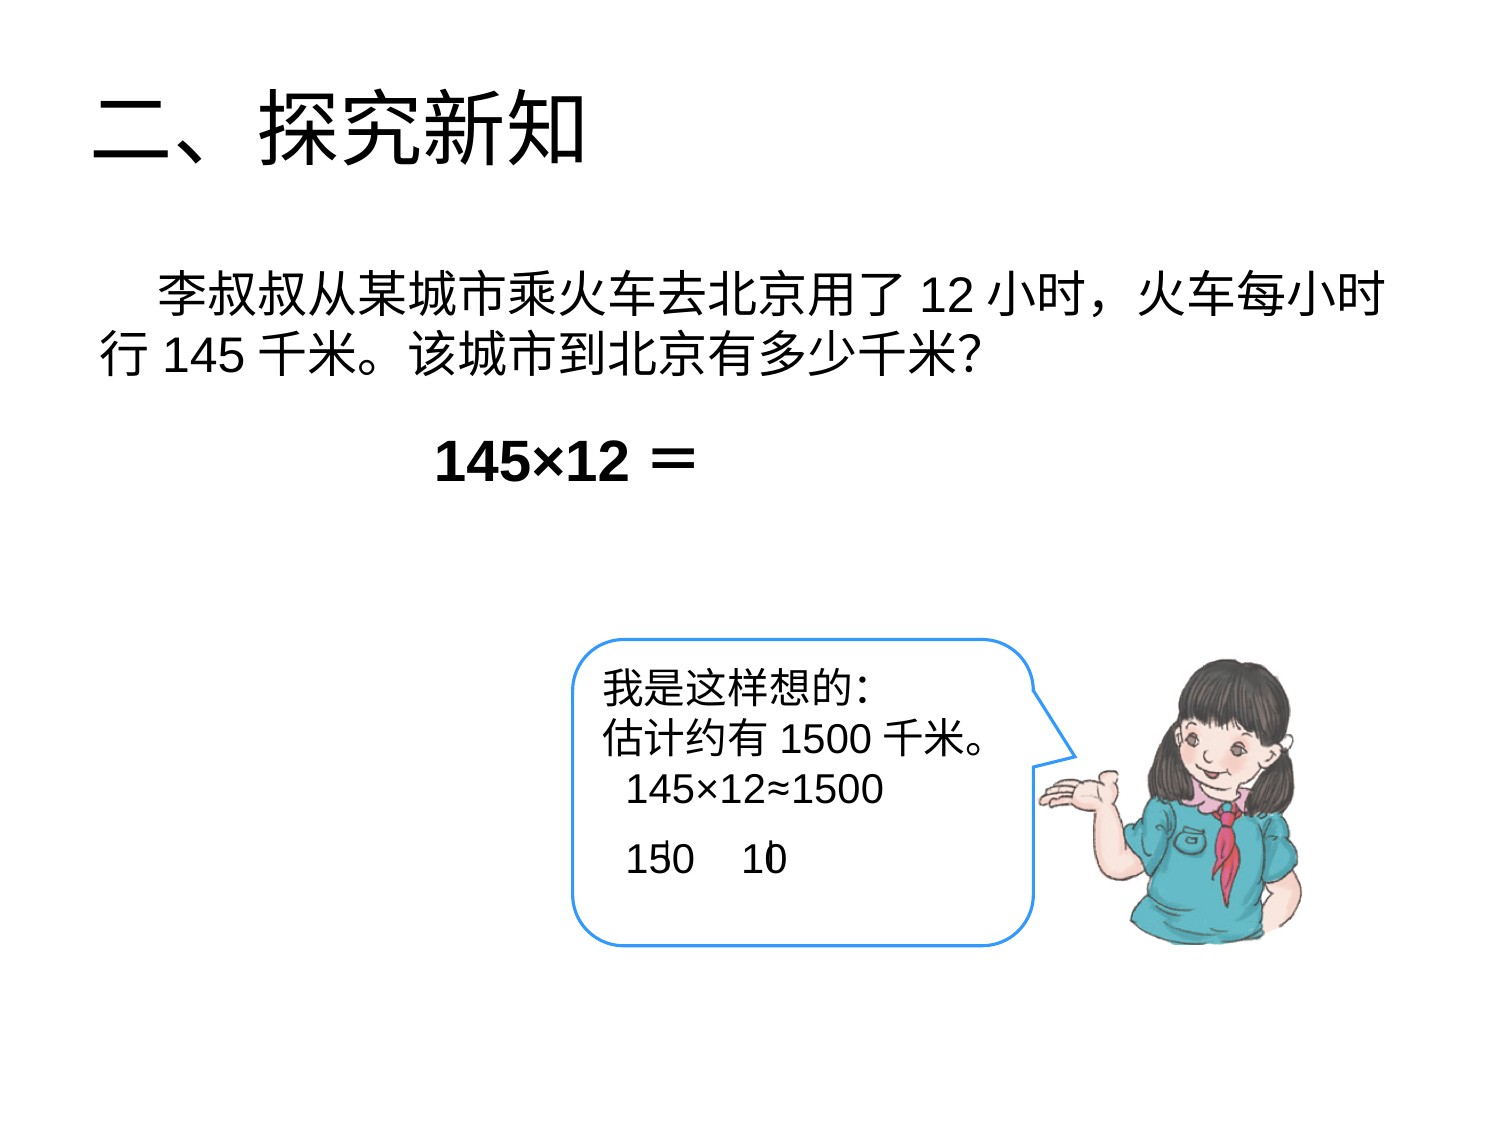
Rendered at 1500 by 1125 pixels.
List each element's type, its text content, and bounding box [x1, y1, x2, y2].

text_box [572, 639, 1304, 950]
text_box 李叔叔从某城市乘火车去北京用了12小时，火车每小时 行145千米。该城市到北京有多少千米？ [85, 255, 1500, 391]
text_box 145×12＝ [419, 416, 892, 501]
text_box 二、探究新知 [74, 68, 1081, 208]
